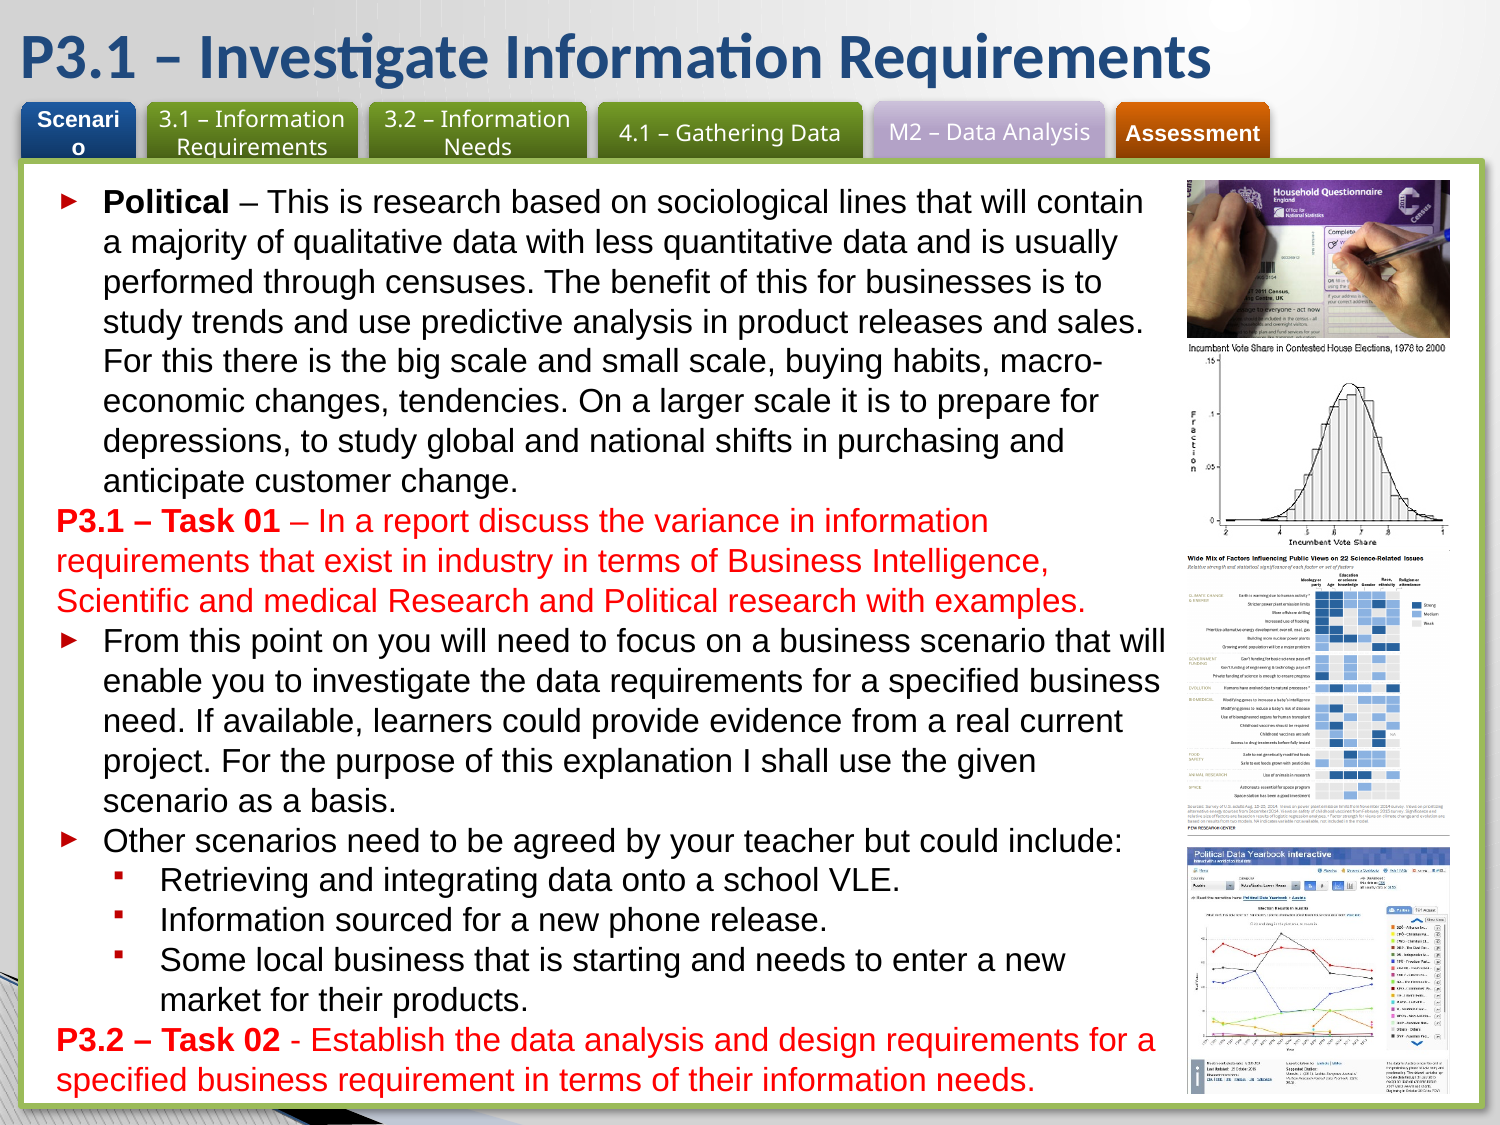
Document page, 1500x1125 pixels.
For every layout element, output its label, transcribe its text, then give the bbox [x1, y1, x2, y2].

text_box Political – This is research based on sociological lines that will contain a majority of qualitative data with less quantitative data and is usually performed through censuses. The benefit of this for businesses is to study trends and use predictive analysis in product releases and sales. For this there is the big scale and small scale, buying habits, macro-economic changes, tendencies. On a larger scale it is to prepare for depressions, to study global and national shifts in purchasing and anticipate customer change. P3.1 – Task 01 – In a report discuss the variance in information requirements that exist in industry in terms of Business Intelligence, Scientific and medical Research and Political research with examples. From this point on you will need to focus on a business scenario that will enable you to investigate the data requirements for a specified business need. If available, learners could provide evidence from a real current project. For the purpose of this explanation I shall use the given scenario as a basis. Other scenarios need to be agreed by your teacher but could include: Retrieving and integrating data onto a school VLE. Information sourced for a new phone release. Some local business that is starting and needs to enter a new market for their products. P3.2 – Task 02 - Establish the data analysis and design requirements for a specified business requirement in terms of their information needs. [41, 172, 1187, 1106]
picture [1186, 180, 1450, 338]
picture [1186, 847, 1450, 1094]
picture [281, 1114, 303, 1125]
title P3.1 – Investigate Information Requirements [5, 7, 1241, 98]
picture [1186, 341, 1450, 836]
